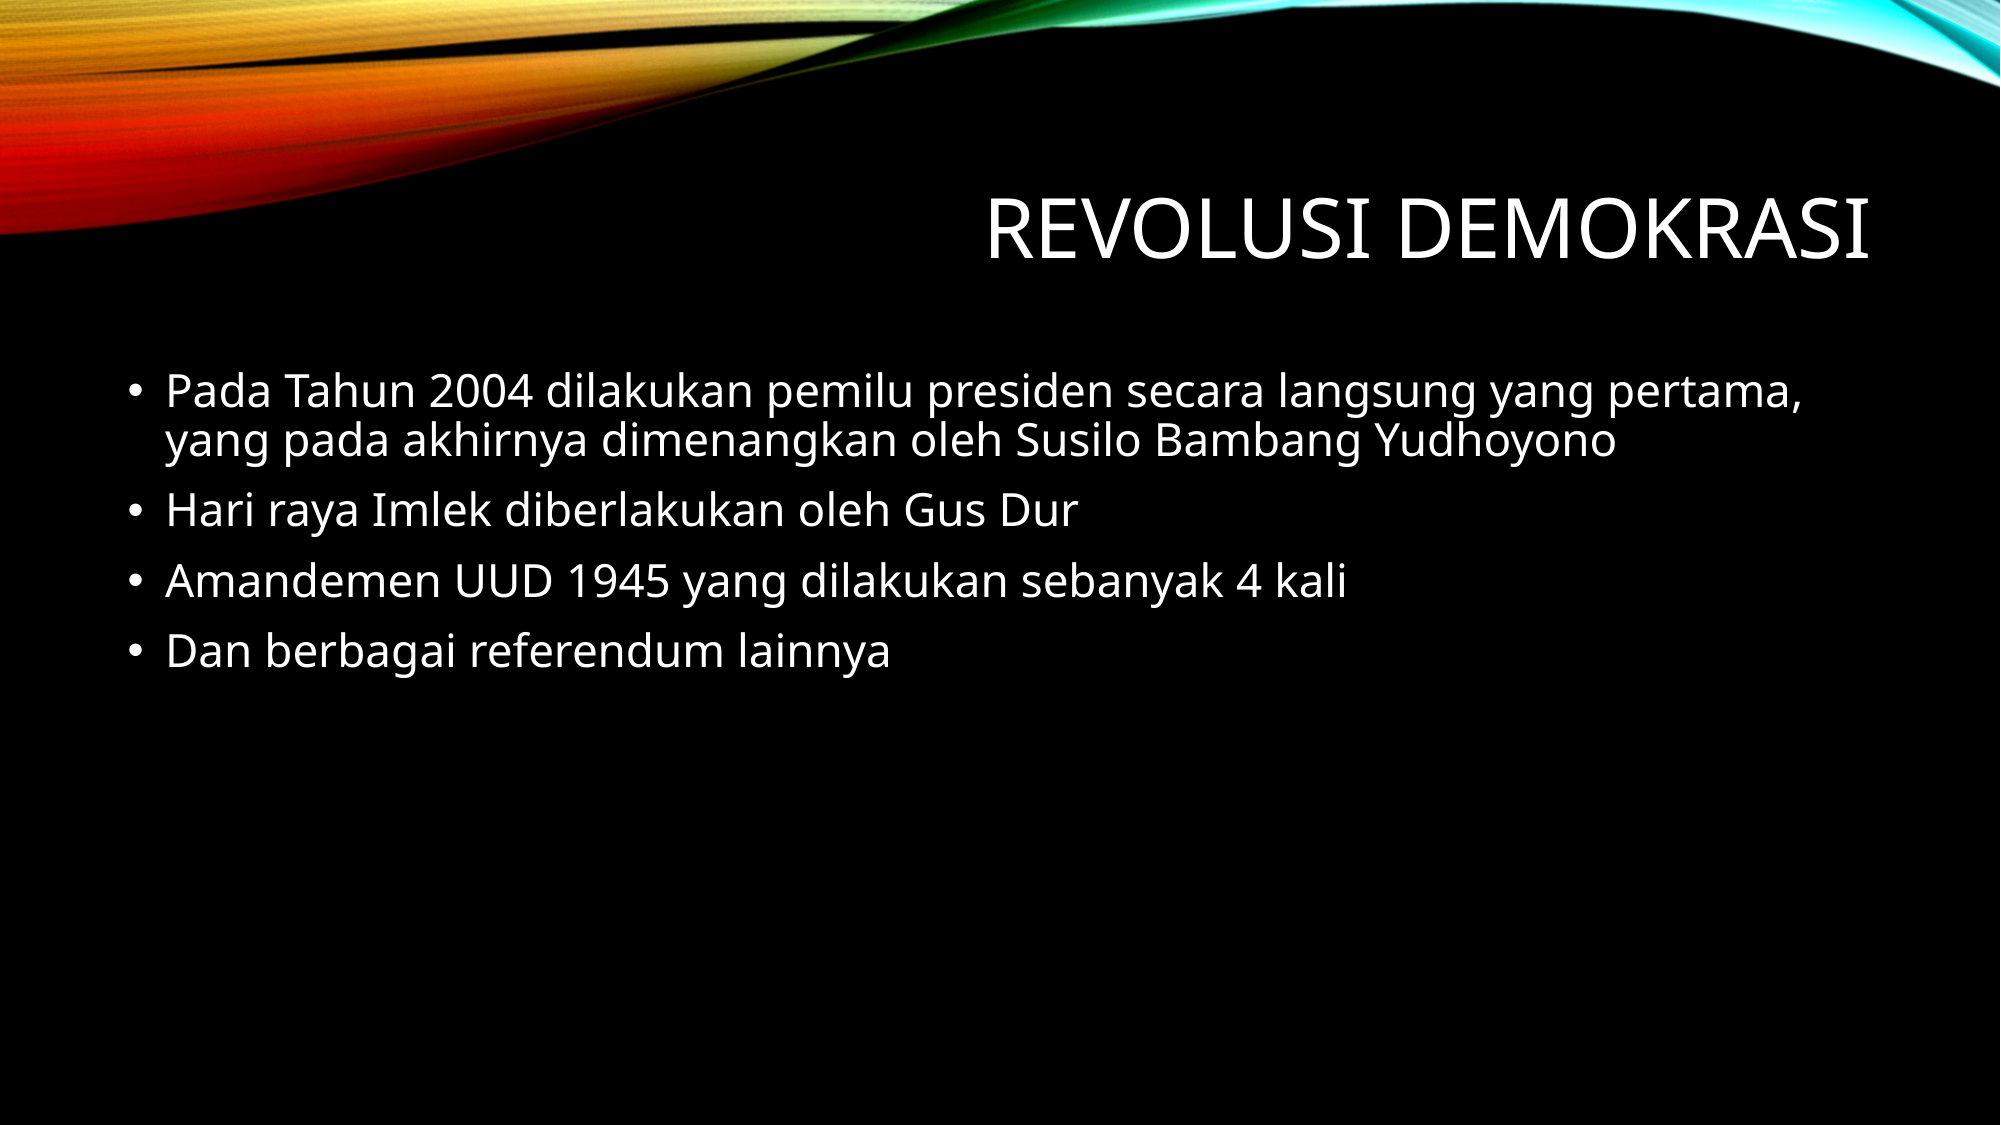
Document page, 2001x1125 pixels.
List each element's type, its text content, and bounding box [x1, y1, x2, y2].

list Pada Tahun 2004 dilakukan pemilu presiden secara langsung yang pertama, yang pada akhirnya dimenangkan oleh Susilo Bambang Yudhoyono Hari raya Imlek diberlakukan oleh Gus Dur Amandemen UUD 1945 yang dilakukan sebanyak 4 kali Dan berbagai referendum lainnya [112, 360, 1888, 1021]
title Revolusi demokrasi [474, 125, 1888, 338]
picture [0, 0, 2000, 237]
